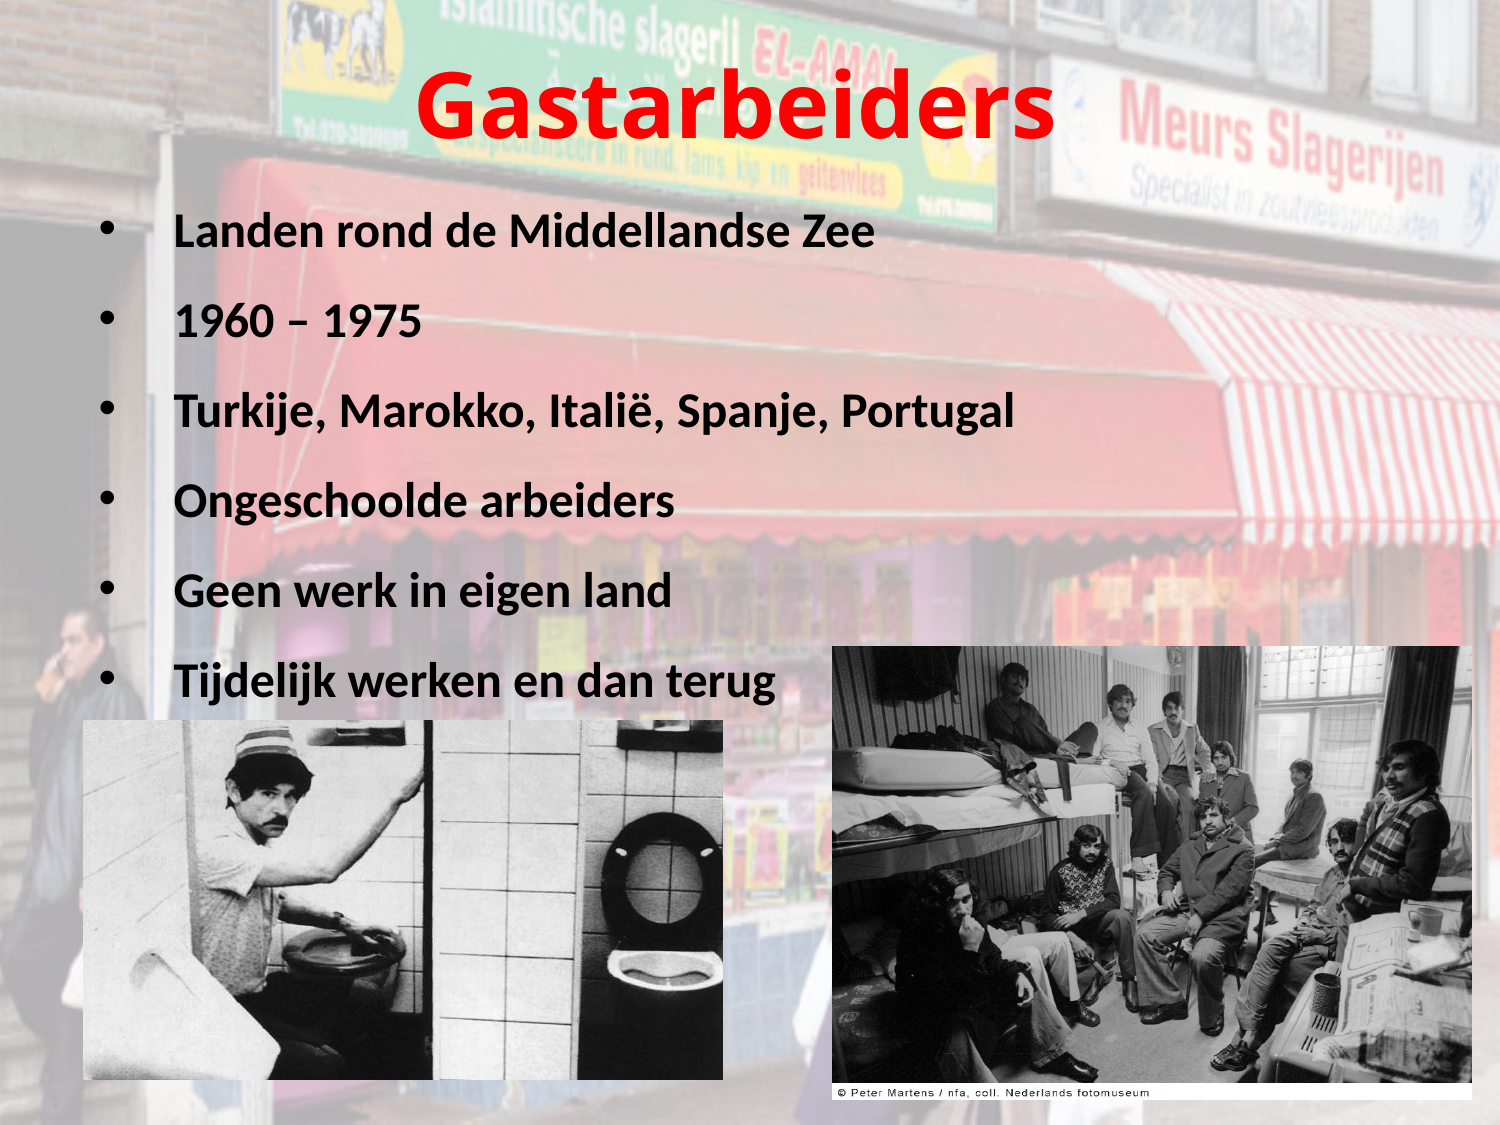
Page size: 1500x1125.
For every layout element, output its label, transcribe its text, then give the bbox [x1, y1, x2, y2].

title Gastarbeiders [71, 7, 1424, 197]
picture [83, 719, 724, 1080]
picture [832, 645, 1472, 1100]
text_box Landen rond de Middellandse Zee 1960 – 1975 Turkije, Marokko, Italië, Spanje, Portugal Ongeschoolde arbeiders Geen werk in eigen land Tijdelijk werken en dan terug [83, 159, 1076, 715]
